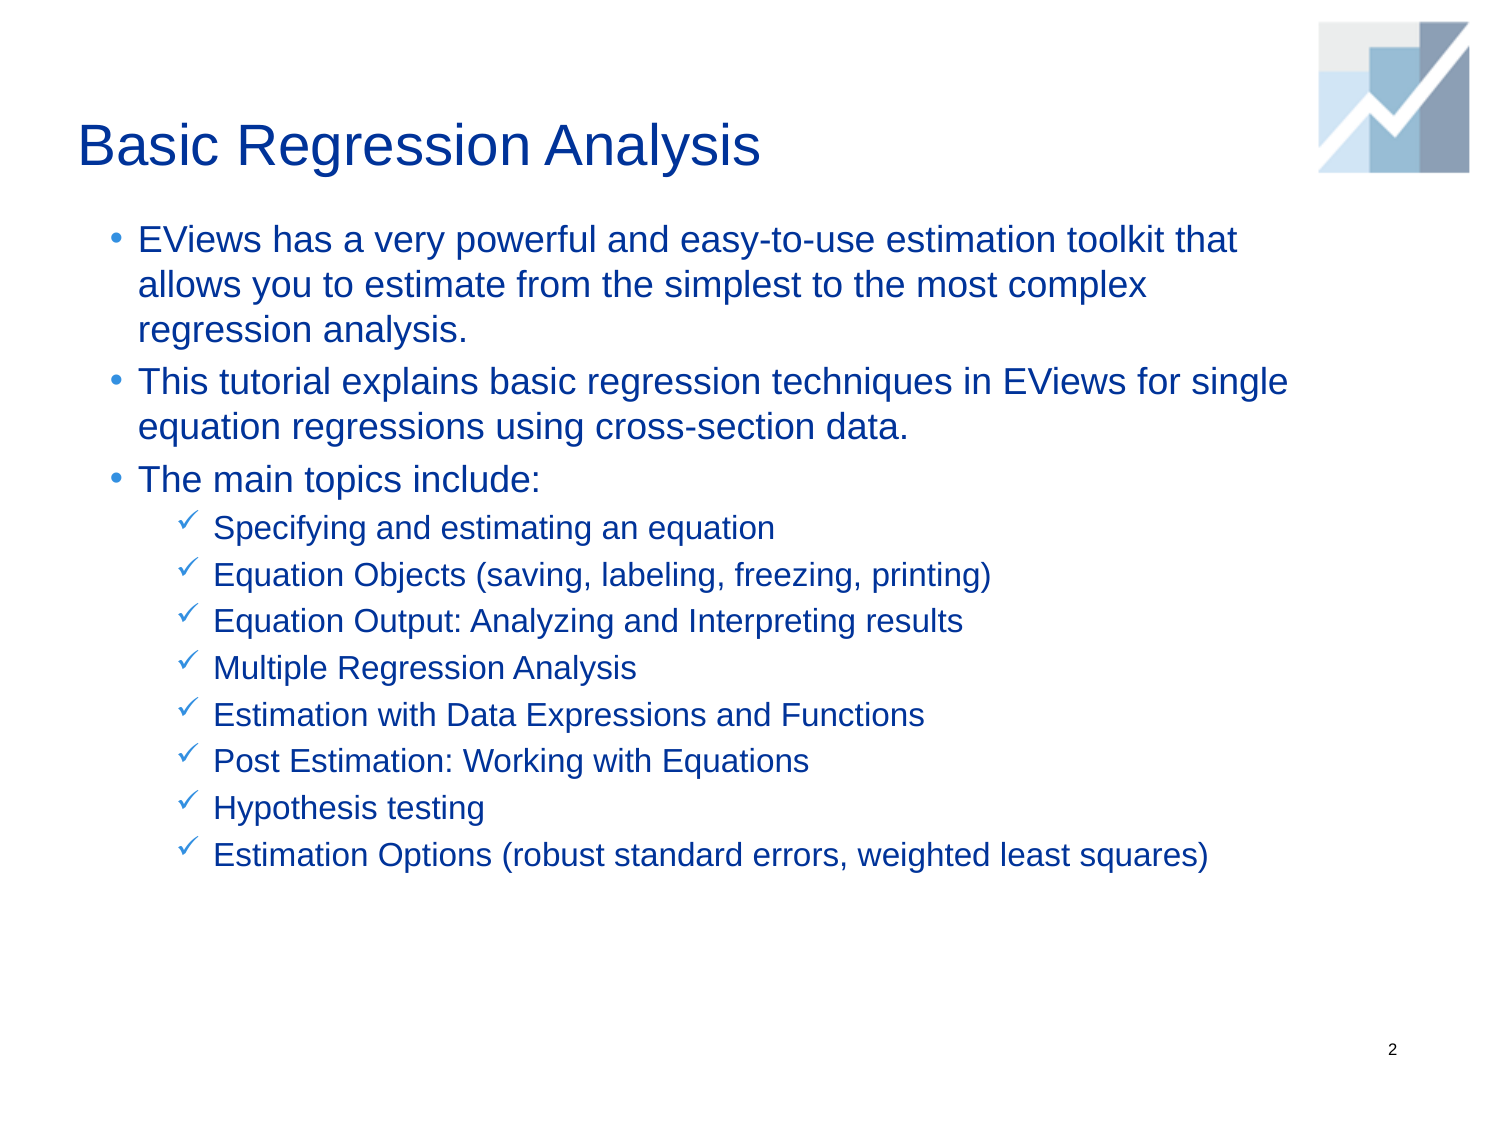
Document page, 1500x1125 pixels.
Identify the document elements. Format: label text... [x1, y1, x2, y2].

list EViews has a very powerful and easy-to-use estimation toolkit that allows you to estimate from the simplest to the most complex regression analysis. This tutorial explains basic regression techniques in EViews for single equation regressions using cross-section data. The main topics include: Specifying and estimating an equation Equation Objects (saving, labeling, freezing, printing) Equation Output: Analyzing and Interpreting results Multiple Regression Analysis Estimation with Data Expressions and Functions Post Estimation: Working with Equations Hypothesis testing Estimation Options (robust standard errors, weighted least squares) [94, 207, 1340, 979]
slide_number 2 [1262, 1015, 1413, 1067]
title Basic Regression Analysis [62, 0, 1297, 185]
picture [1300, 11, 1479, 181]
